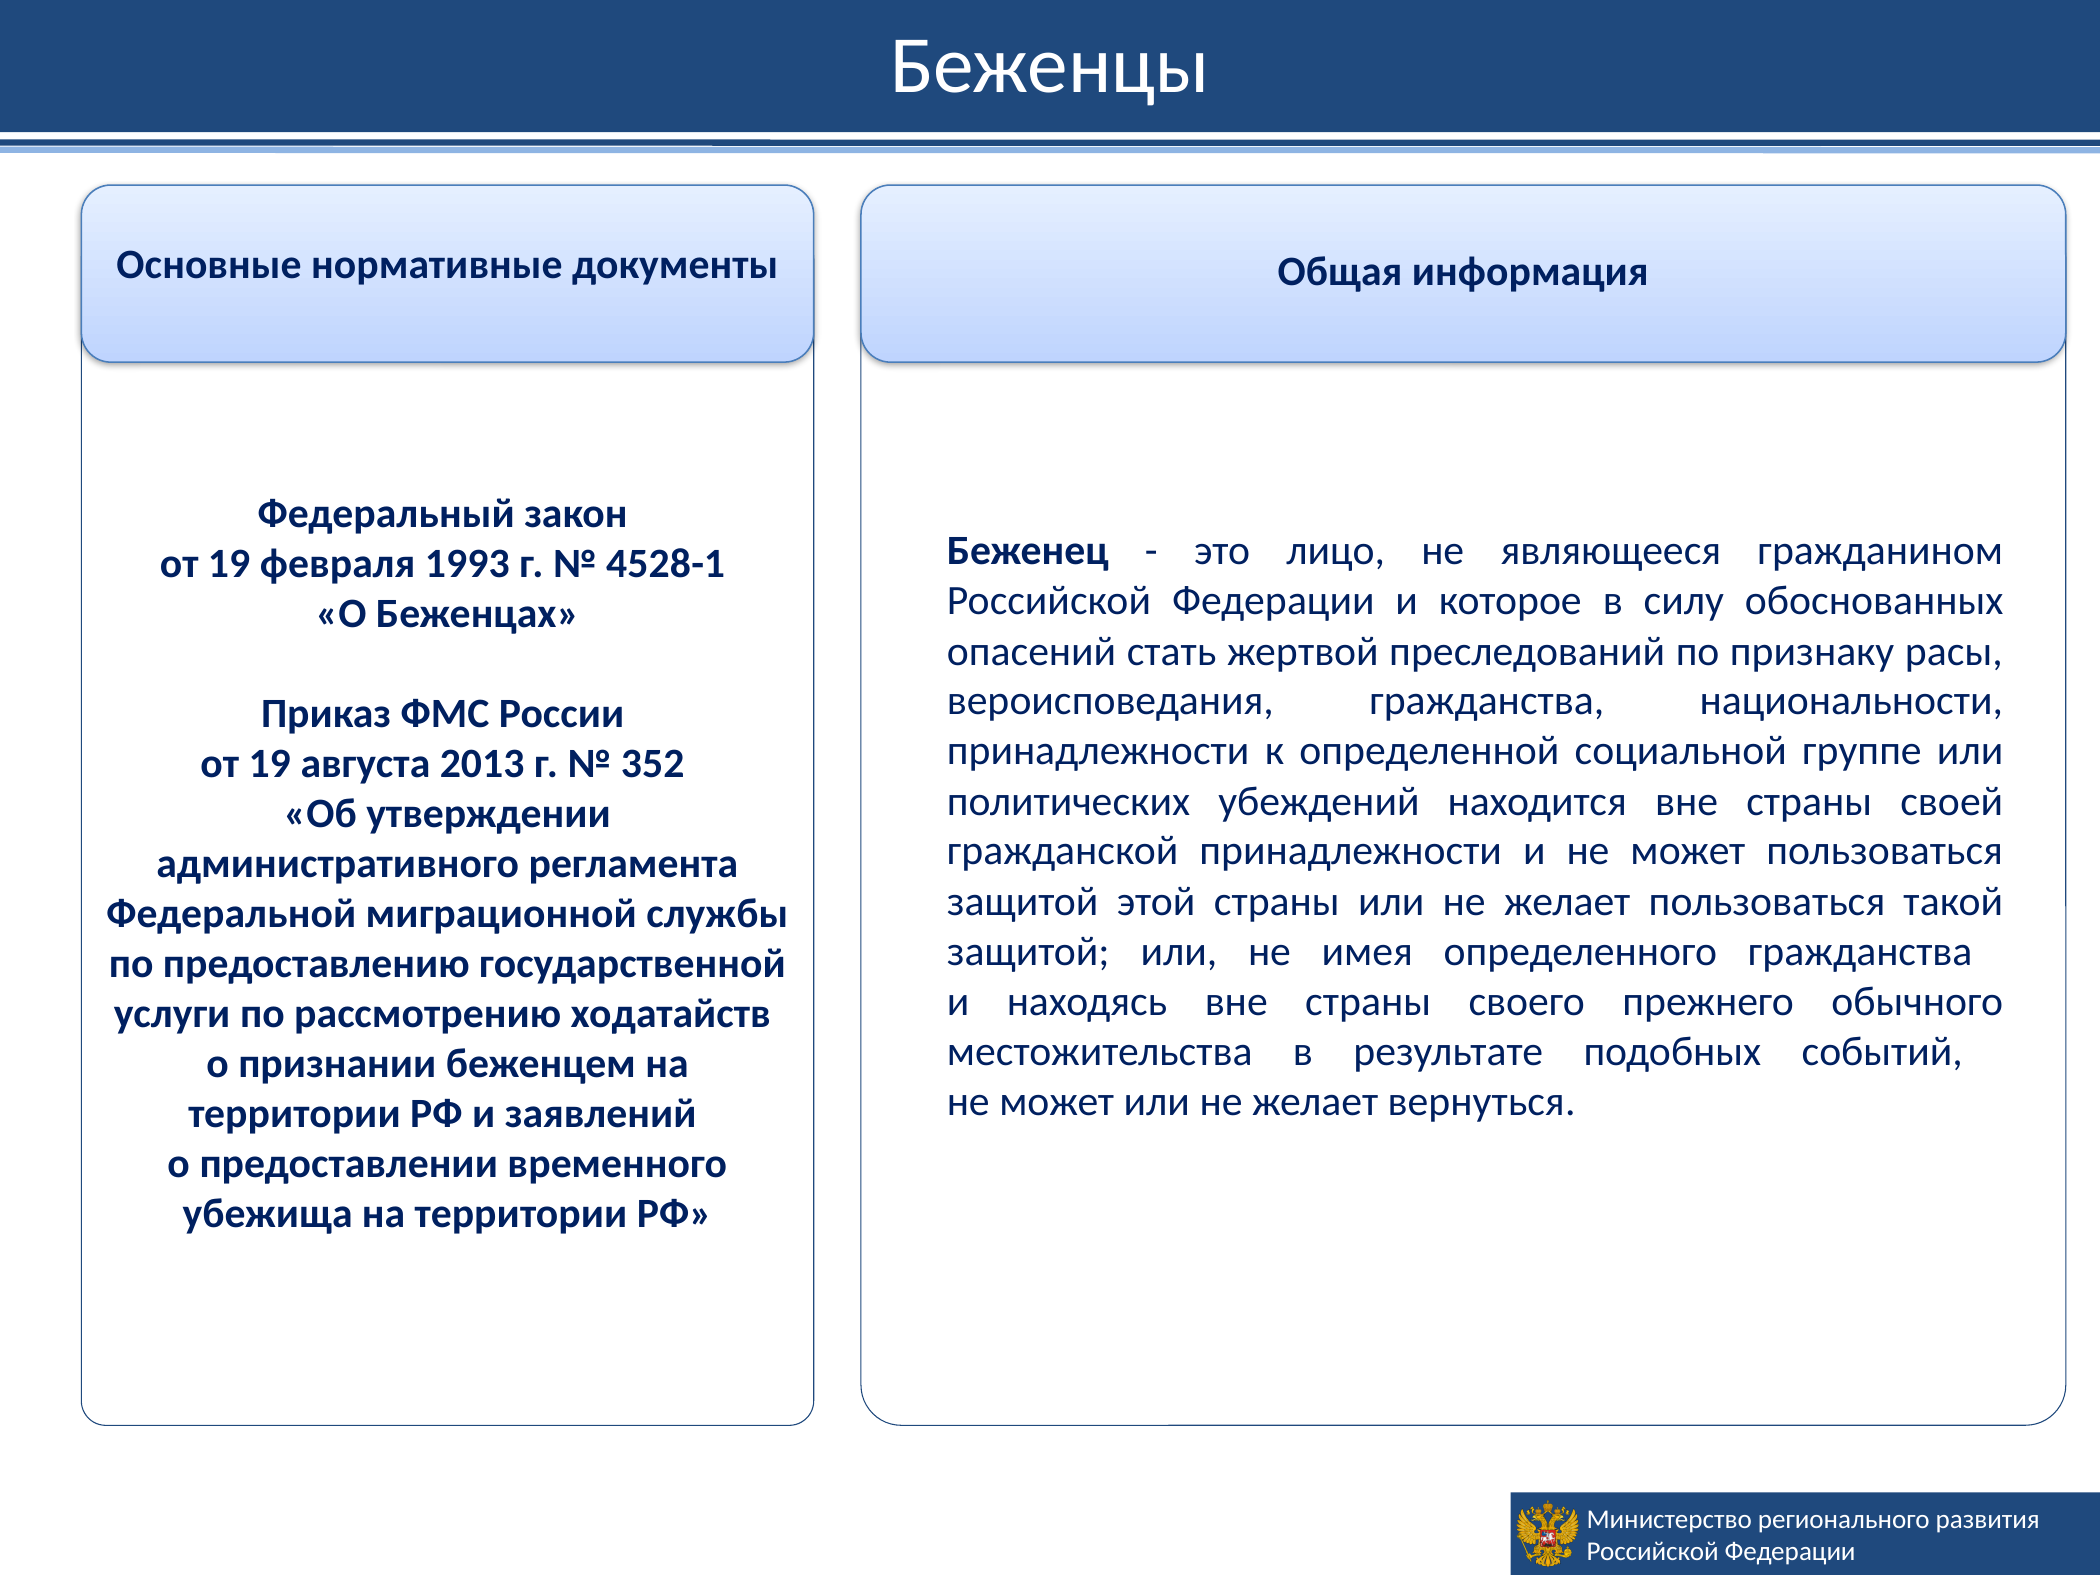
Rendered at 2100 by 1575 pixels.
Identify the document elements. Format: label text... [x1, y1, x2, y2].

text_box Беженцы [0, 0, 2100, 134]
picture [1516, 1500, 1579, 1567]
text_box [81, 184, 814, 1426]
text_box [860, 184, 2067, 1426]
